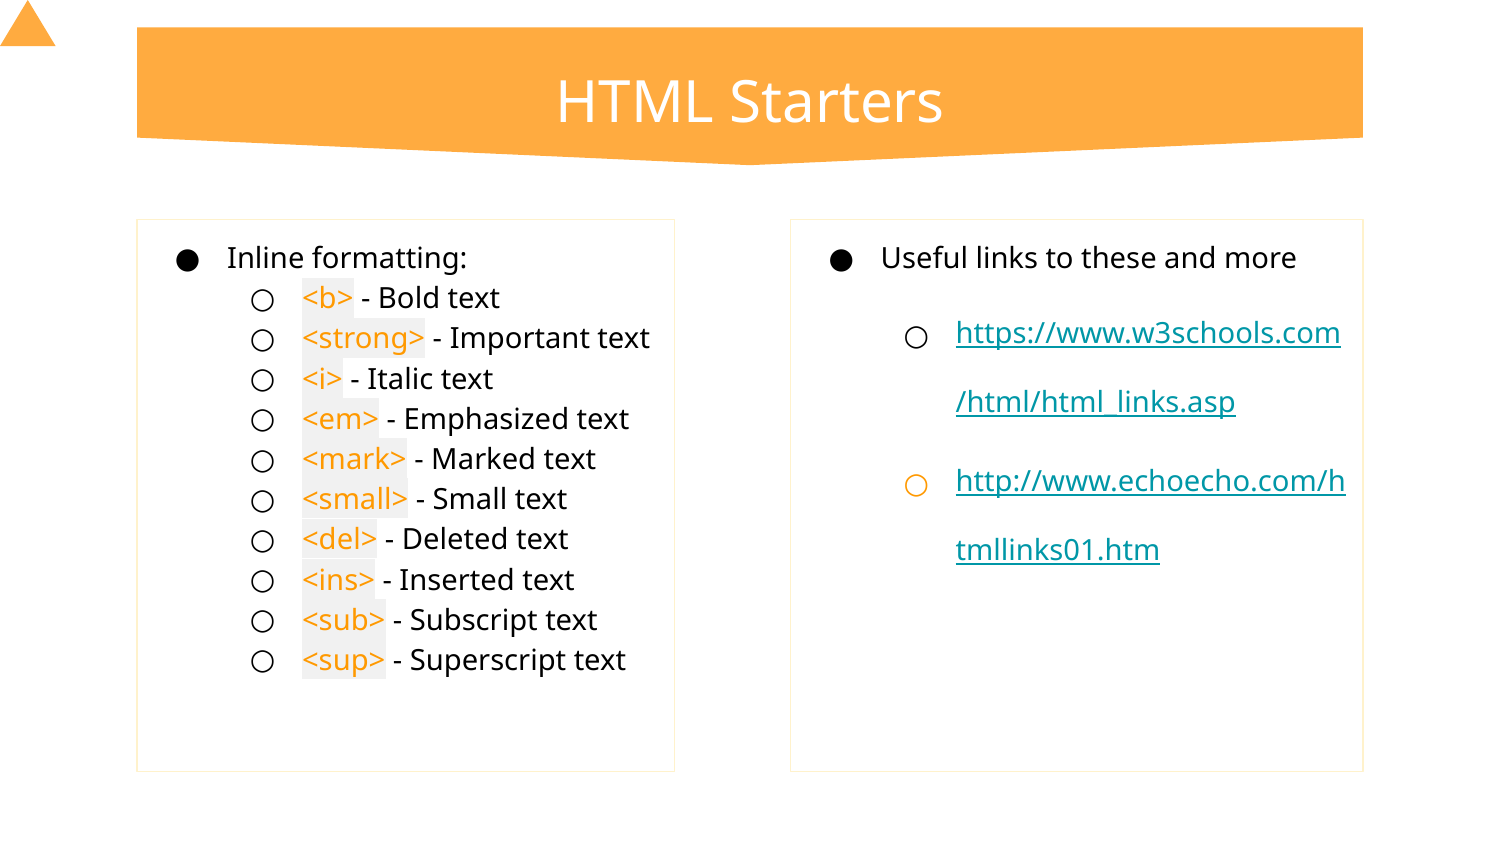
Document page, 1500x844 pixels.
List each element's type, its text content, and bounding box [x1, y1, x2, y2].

title HTML Starters [51, 49, 1449, 144]
text_box [279, 144, 1221, 166]
list Inline formatting: <b> - Bold text <strong> - Important text <i> - Italic text <em> - Emphasized text <mark> - Marked text <small> - Small text <del> - Deleted text <ins> - Inserted text <sub> - Subscript text <sup> - Superscript text [137, 219, 675, 772]
list Useful links to these and more https://www.w3schools.com/html/html_links.asp http://www.echoecho.com/htmllinks01.htm [790, 219, 1363, 772]
text_box [0, 0, 56, 47]
text_box [137, 27, 1363, 49]
